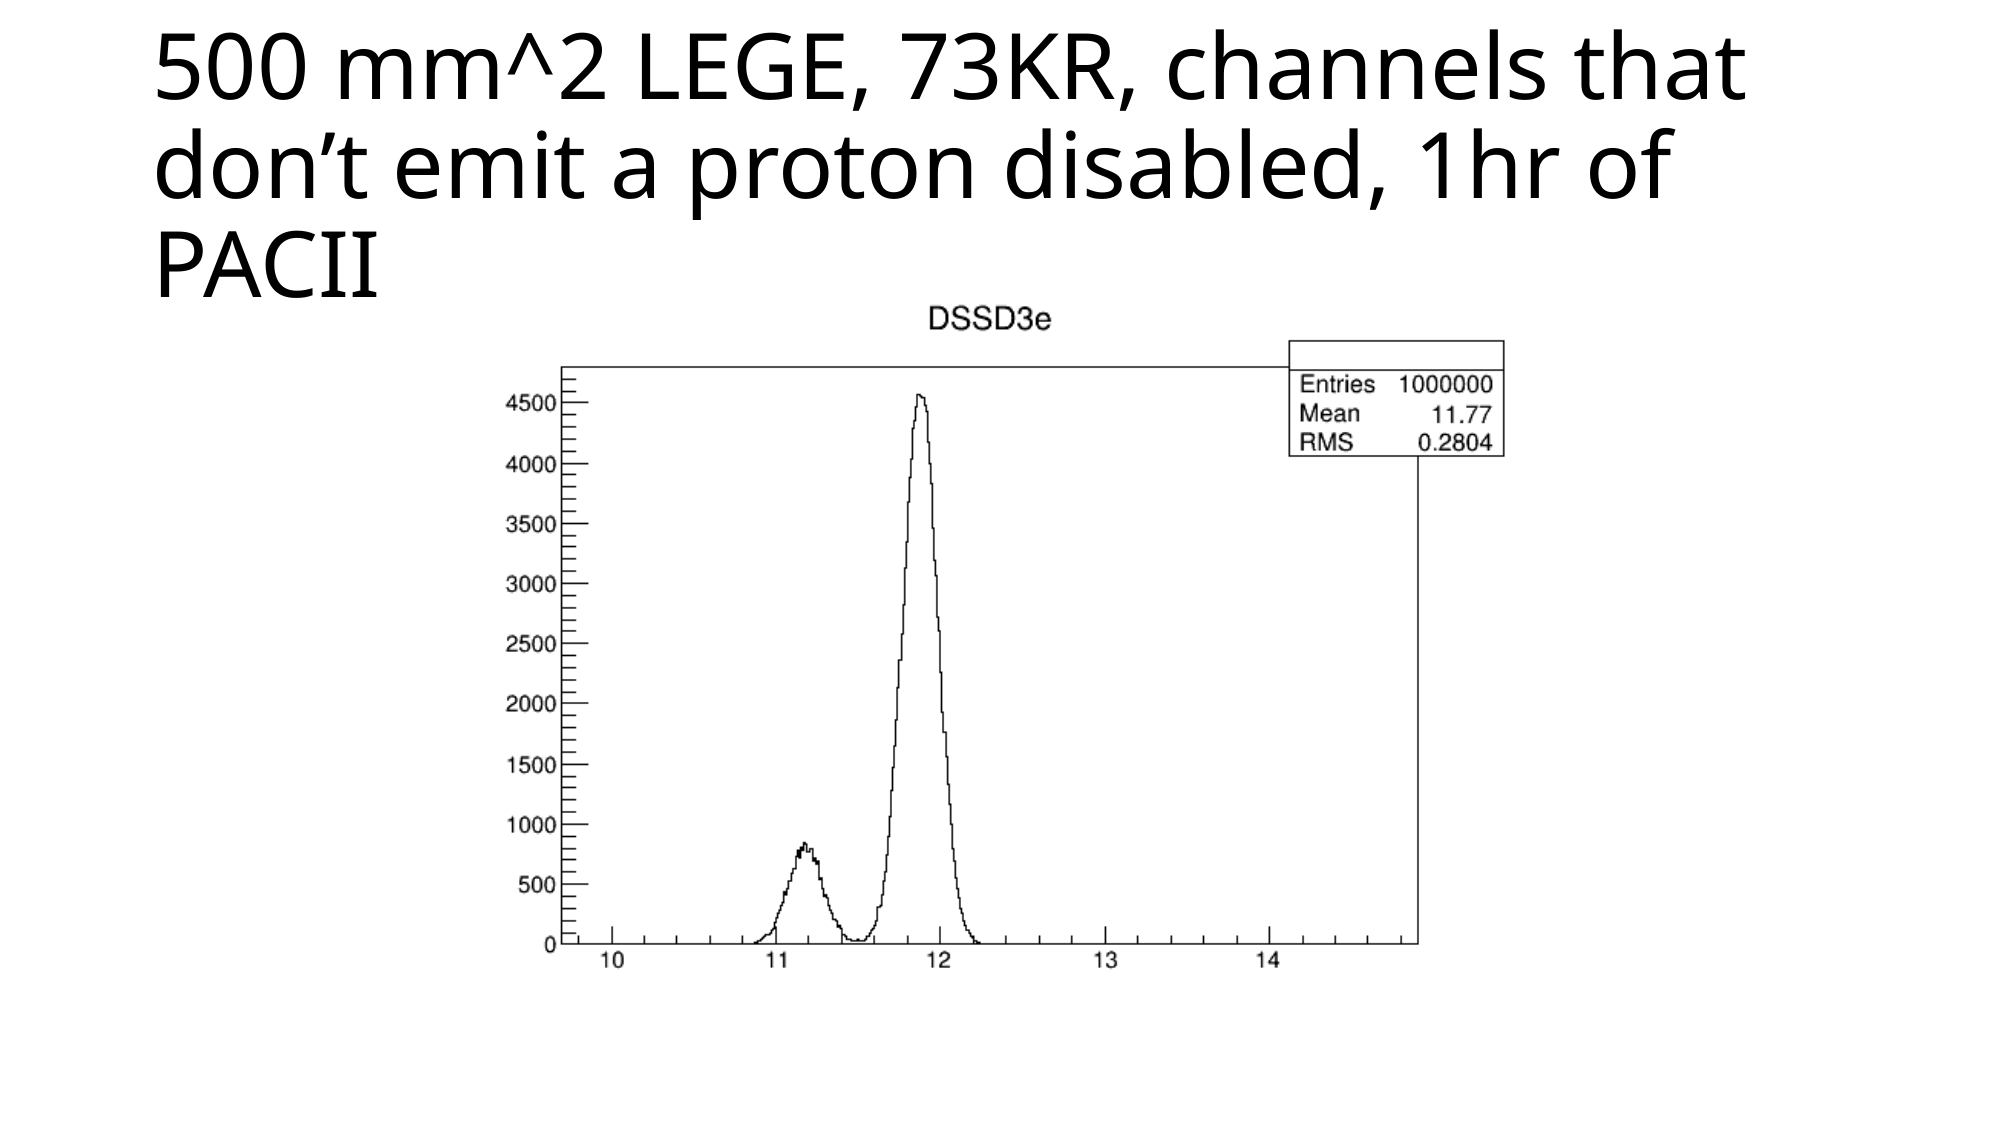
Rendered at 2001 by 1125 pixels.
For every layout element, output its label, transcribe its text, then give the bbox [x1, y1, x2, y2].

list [485, 299, 1514, 1014]
title 500 mm^2 LEGE, 73KR, channels that don’t emit a proton disabled, 1hr of PACII [137, 59, 1863, 278]
